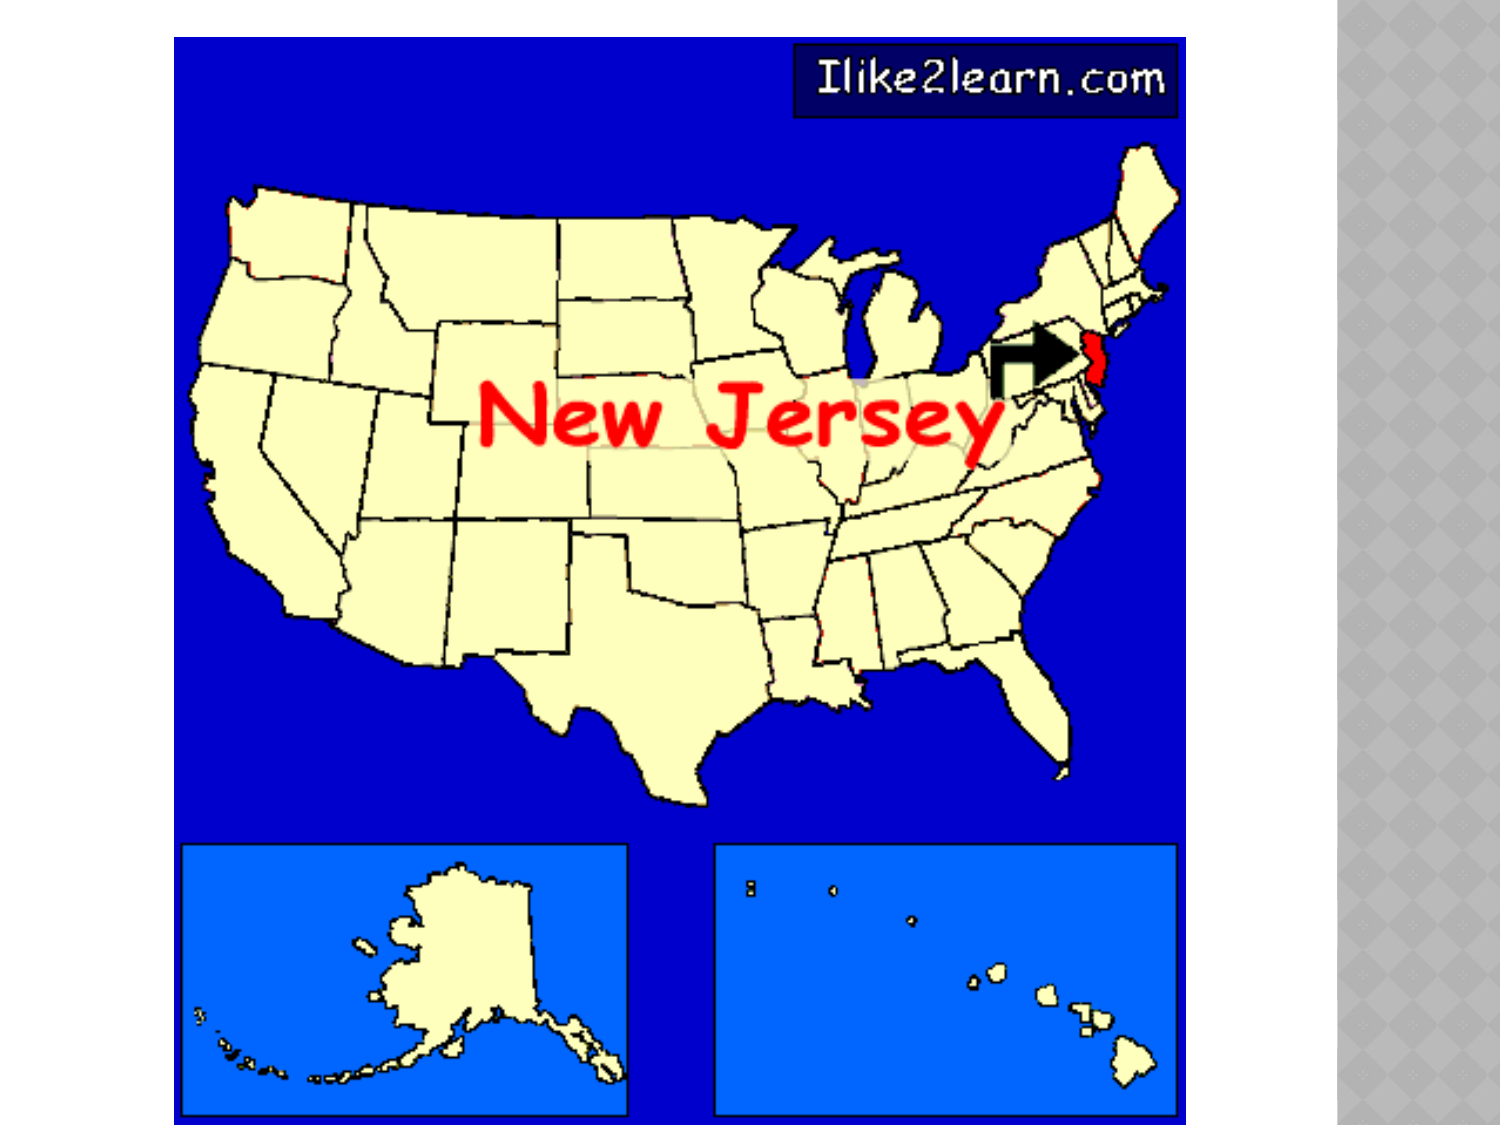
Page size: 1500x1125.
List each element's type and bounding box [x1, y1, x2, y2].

picture [174, 37, 1186, 1125]
